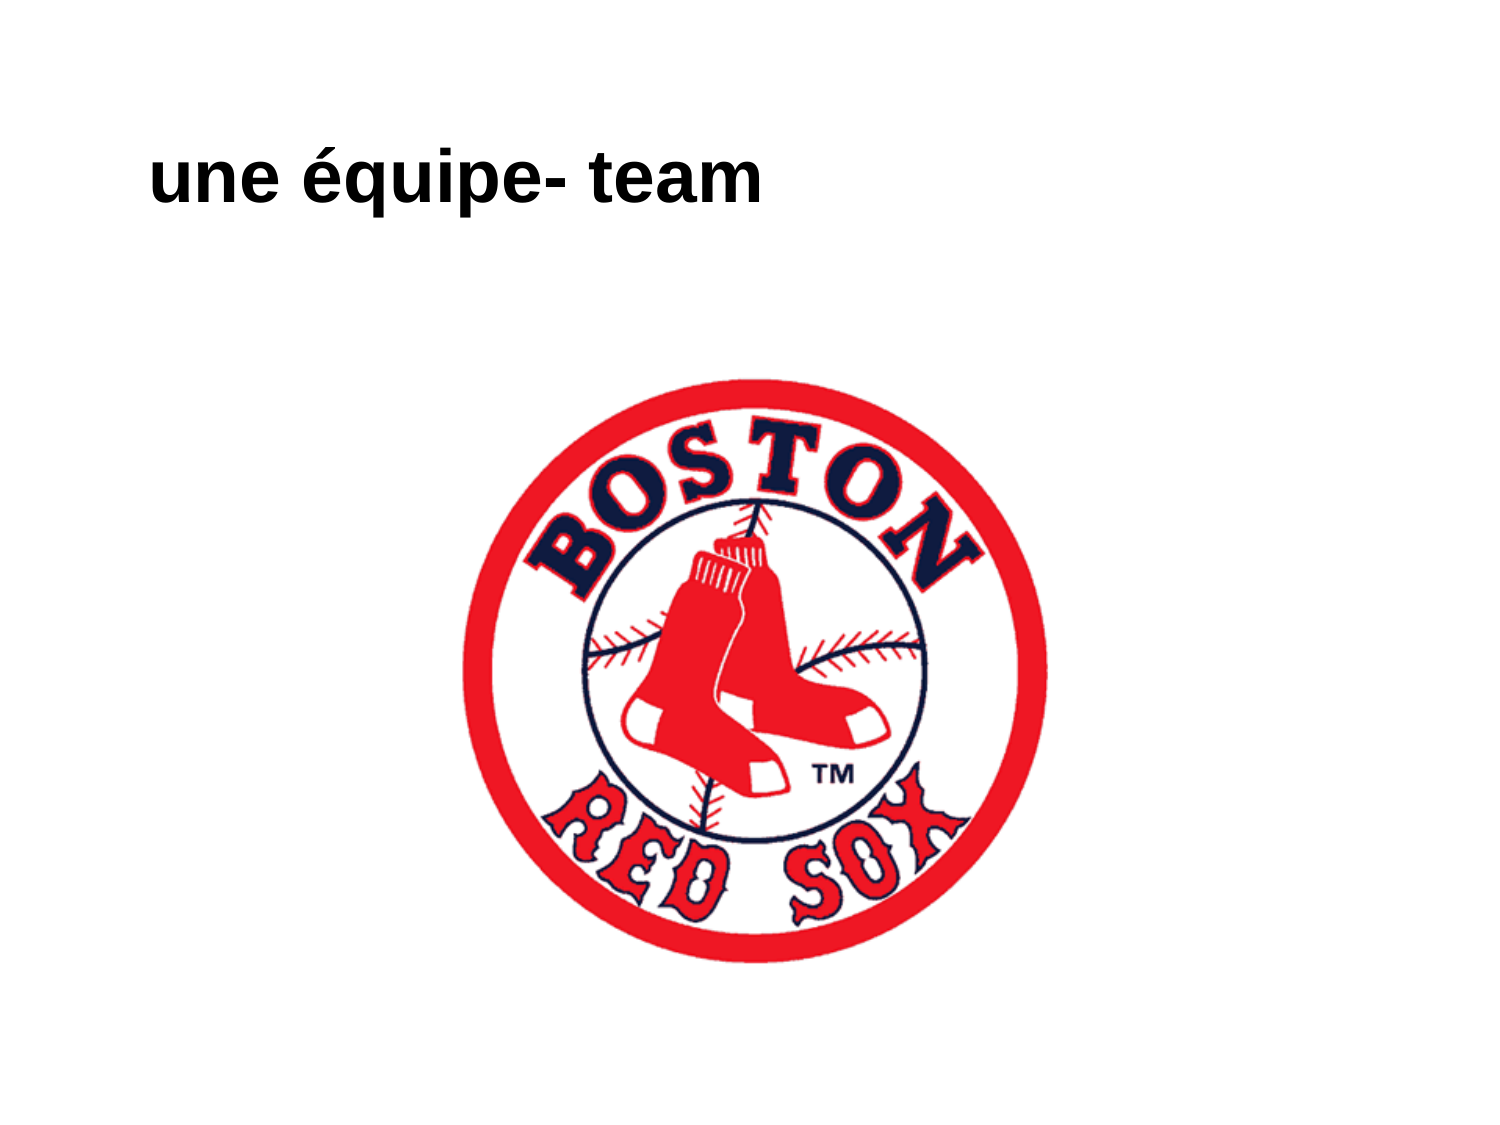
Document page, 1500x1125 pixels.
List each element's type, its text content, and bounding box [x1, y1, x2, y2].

title une équipe- team [75, 14, 1425, 233]
text_box [444, 364, 1070, 976]
